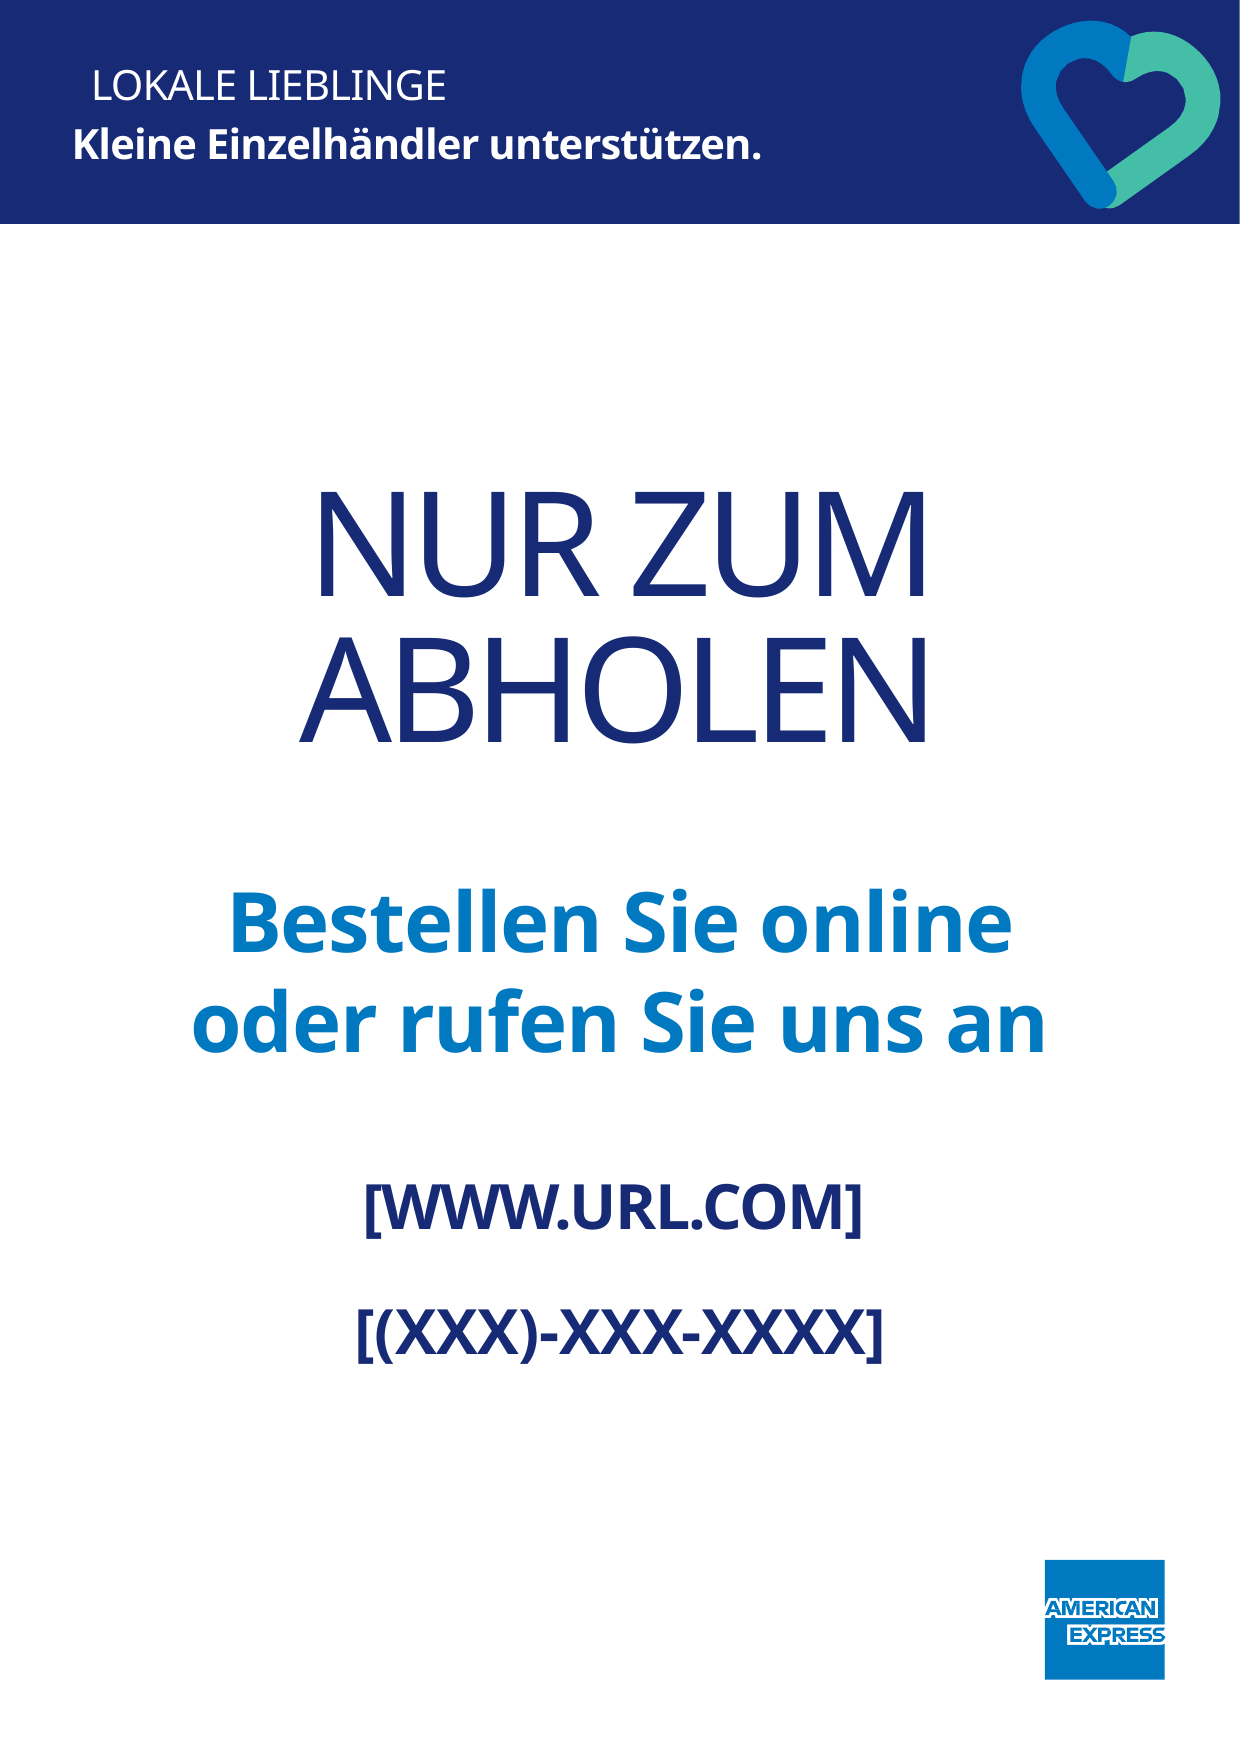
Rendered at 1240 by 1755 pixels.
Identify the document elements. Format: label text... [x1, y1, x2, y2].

text_box Bestellen Sie online oder rufen Sie uns an [WWW.URL.COM] [(XXX)-XXX-XXXX] [159, 867, 1081, 1367]
text_box NUR ZUM ABHOLEN [34, 448, 1206, 772]
text_box LOKALE LIEBLINGE [76, 51, 463, 115]
text_box Kleine Einzelhändler unterstützen. [69, 115, 992, 168]
